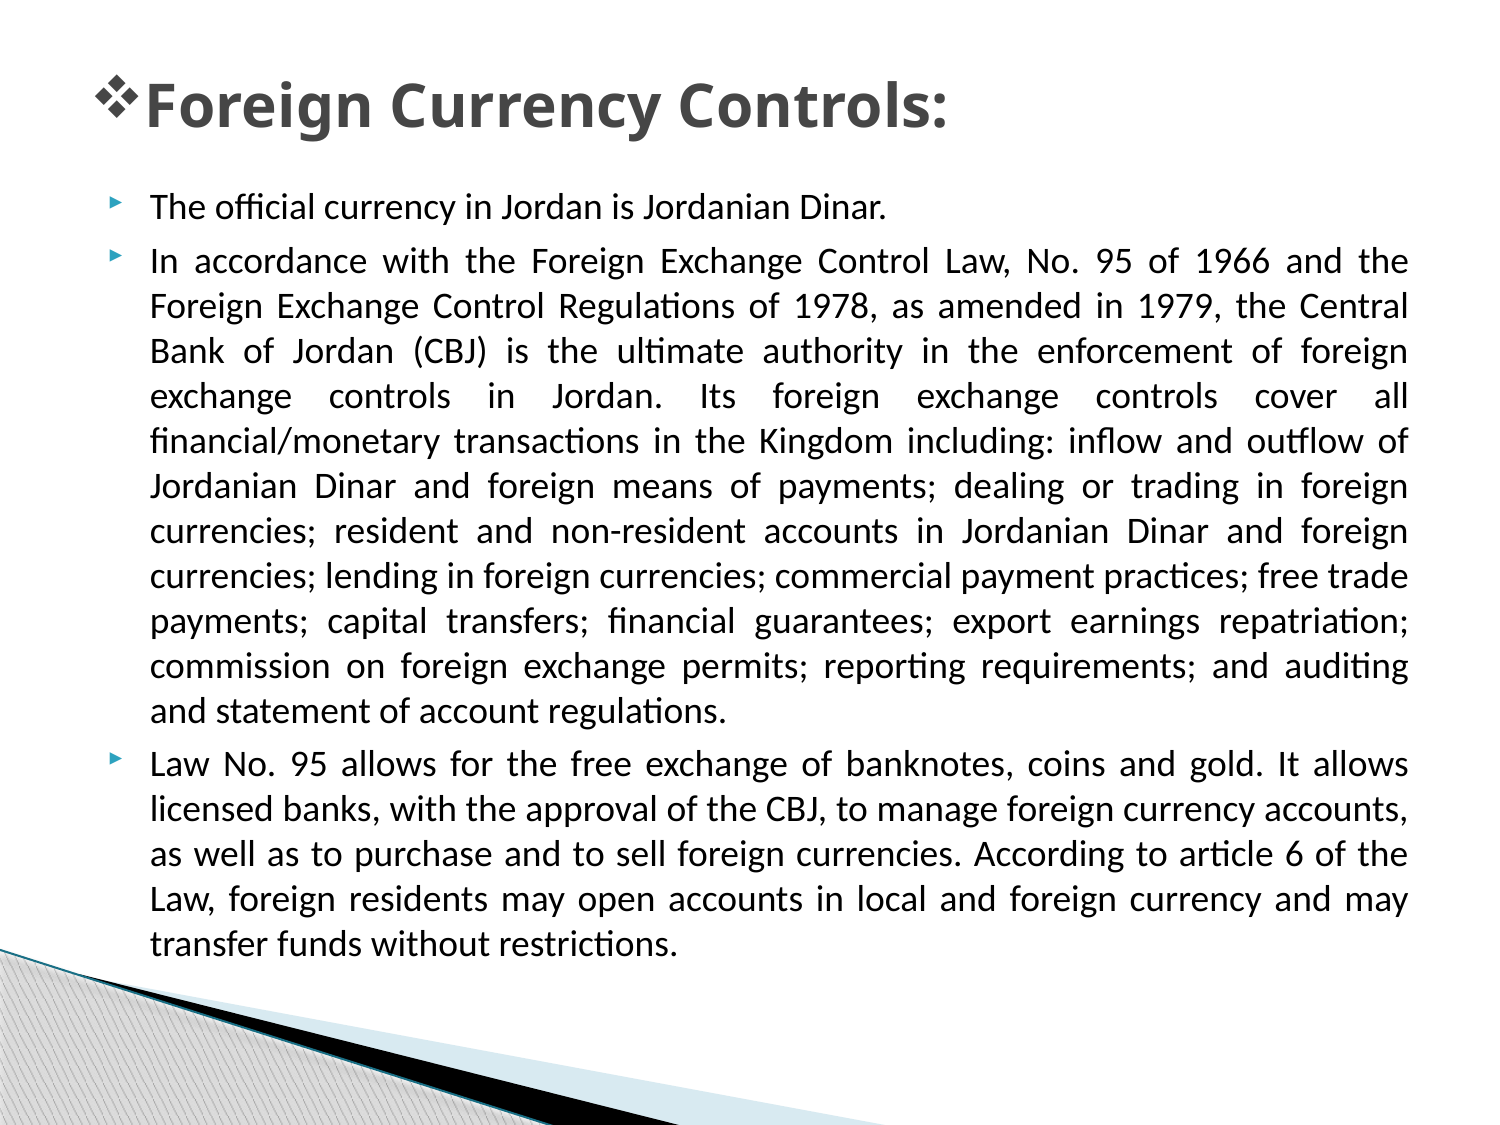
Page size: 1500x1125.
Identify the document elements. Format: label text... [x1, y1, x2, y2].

list The official currency in Jordan is Jordanian Dinar. In accordance with the Foreign Exchange Control Law, No. 95 of 1966 and the Foreign Exchange Control Regulations of 1978, as amended in 1979, the Central Bank of Jordan (CBJ) is the ultimate authority in the enforcement of foreign exchange controls in Jordan. Its foreign exchange controls cover all financial/monetary transactions in the Kingdom including: inflow and outflow of Jordanian Dinar and foreign means of payments; dealing or trading in foreign currencies; resident and non-resident accounts in Jordanian Dinar and foreign currencies; lending in foreign currencies; commercial payment practices; free trade payments; capital transfers; financial guarantees; export earnings repatriation; commission on foreign exchange permits; reporting requirements; and auditing and statement of account regulations. Law No. 95 allows for the free exchange of banknotes, coins and gold. It allows licensed banks, with the approval of the CBJ, to manage foreign currency accounts, as well as to purchase and to sell foreign currencies. According to article 6 of the Law, foreign residents may open accounts in local and foreign currency and may transfer funds without restrictions. [75, 174, 1425, 986]
title Foreign Currency Controls: [75, 45, 1425, 163]
